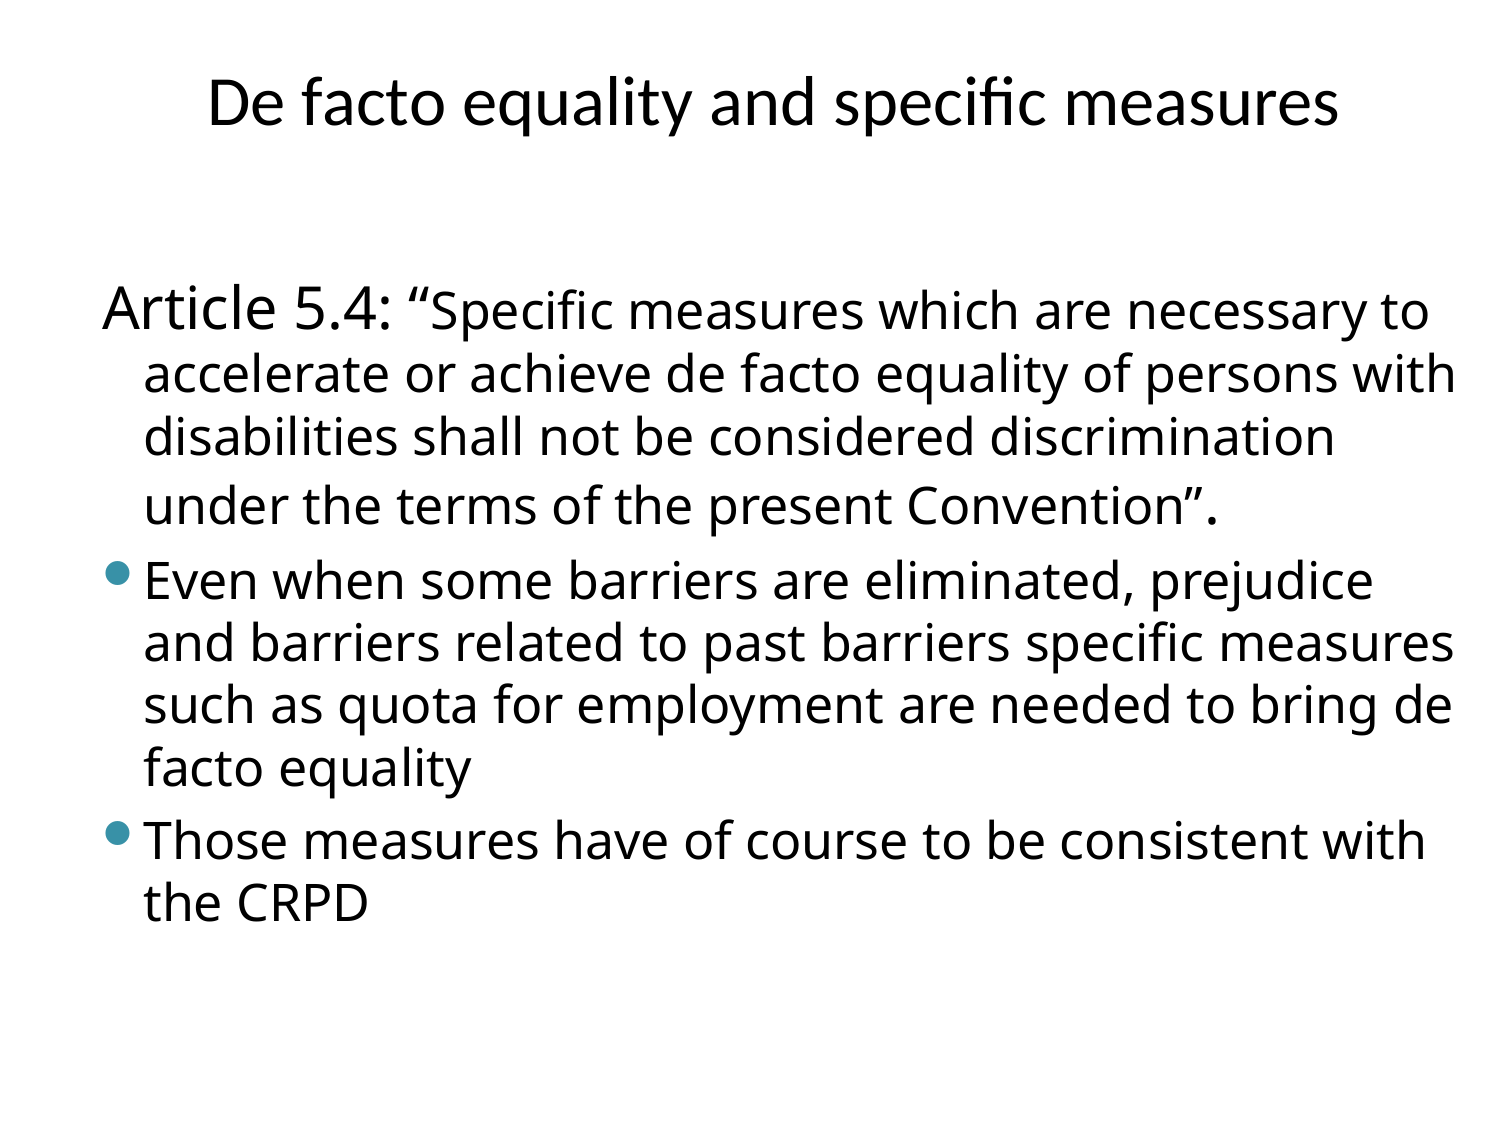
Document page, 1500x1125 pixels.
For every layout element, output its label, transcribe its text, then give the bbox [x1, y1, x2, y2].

list Article 5.4: “Specific measures which are necessary to accelerate or achieve de facto equality of persons with disabilities shall not be considered discrimination under the terms of the present Convention”. Even when some barriers are eliminated, prejudice and barriers related to past barriers specific measures such as quota for employment are needed to bring de facto equality Those measures have of course to be consistent with the CRPD [75, 262, 1475, 1006]
title De facto equality and specific measures [75, 45, 1475, 233]
